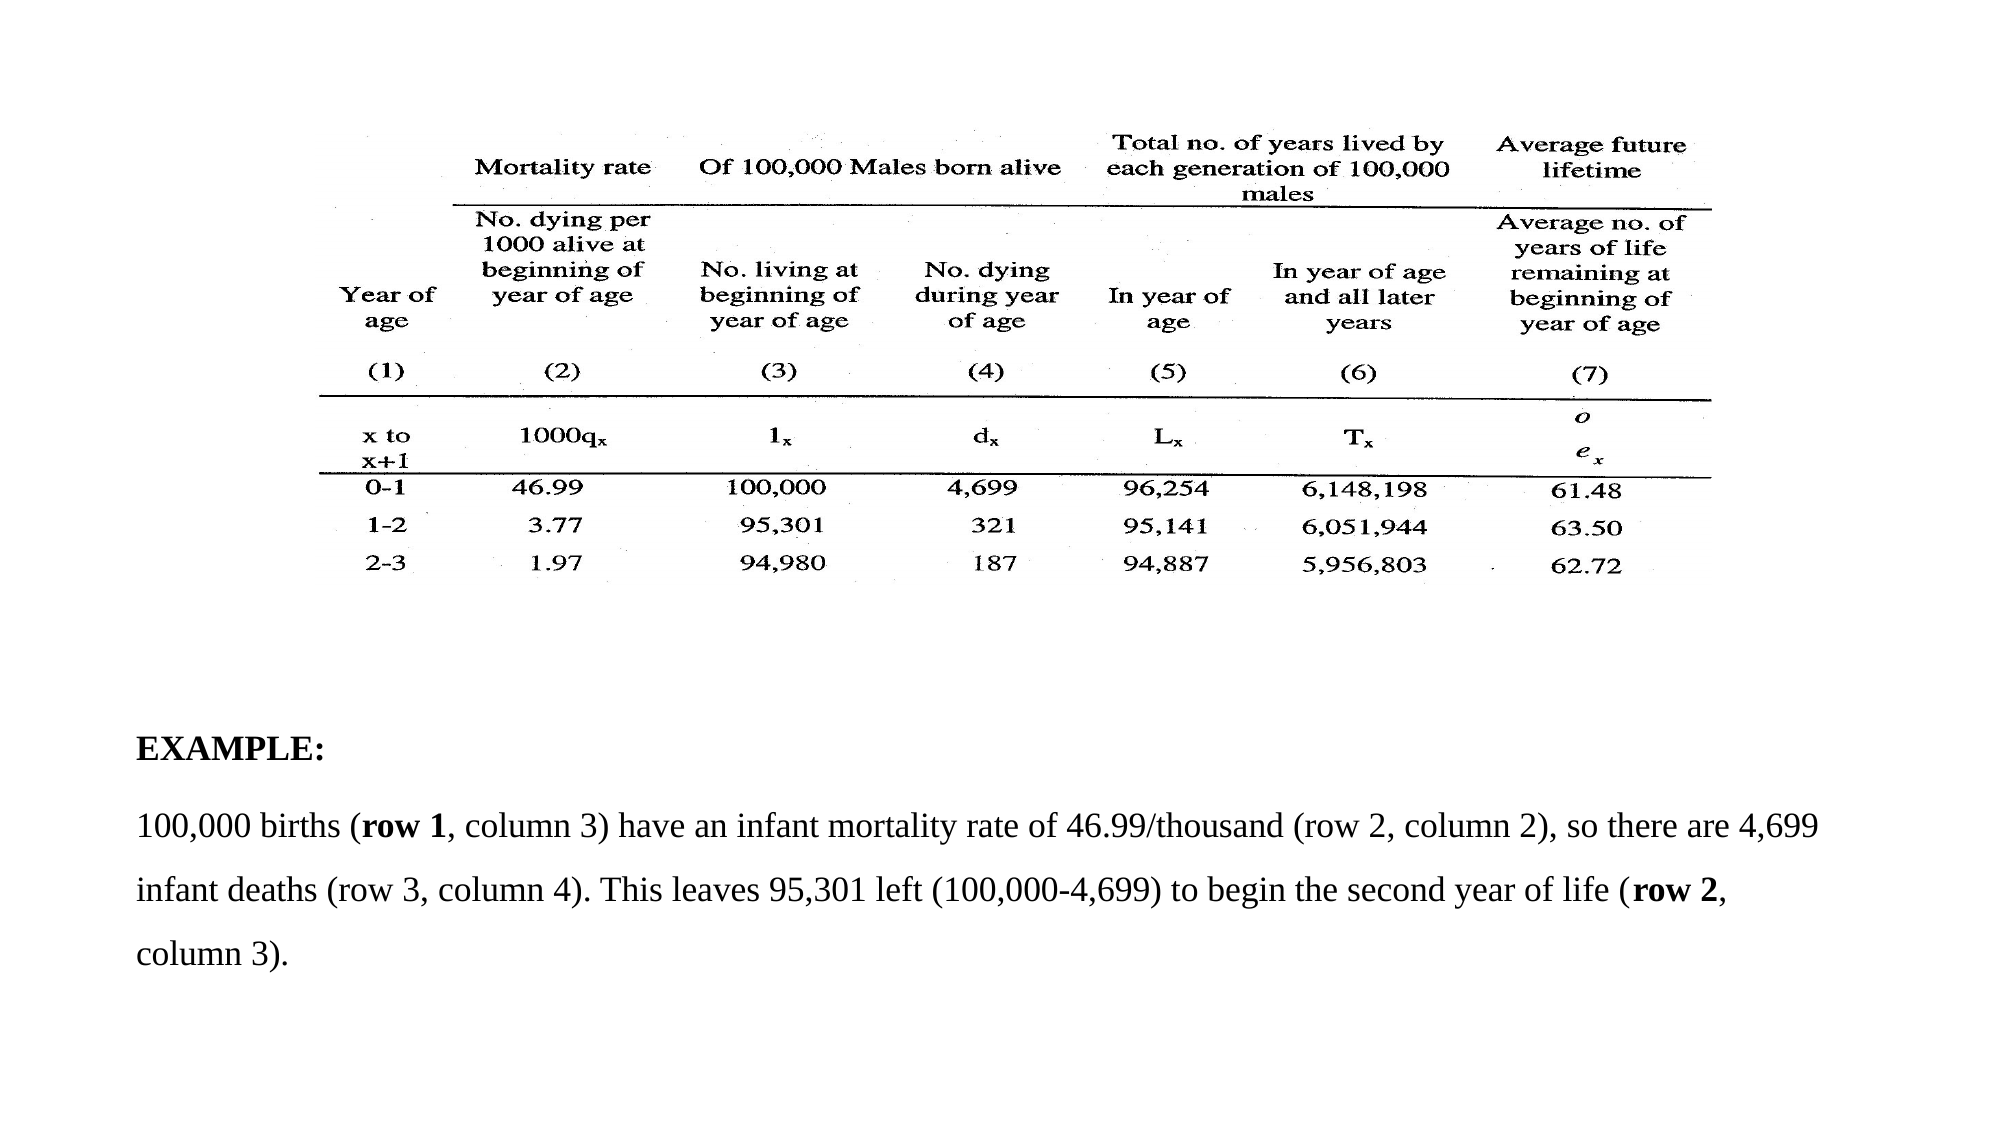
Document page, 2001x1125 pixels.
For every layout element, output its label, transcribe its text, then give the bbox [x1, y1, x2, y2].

picture [315, 127, 1712, 586]
list EXAMPLE: 100,000 births (row 1, column 3) have an infant mortality rate of 46.99/thousand (row 2, column 2), so there are 4,699 infant deaths (row 3, column 4). This leaves 95,301 left (100,000-4,699) to begin the second year of life (row 2, column 3). [121, 696, 1846, 983]
